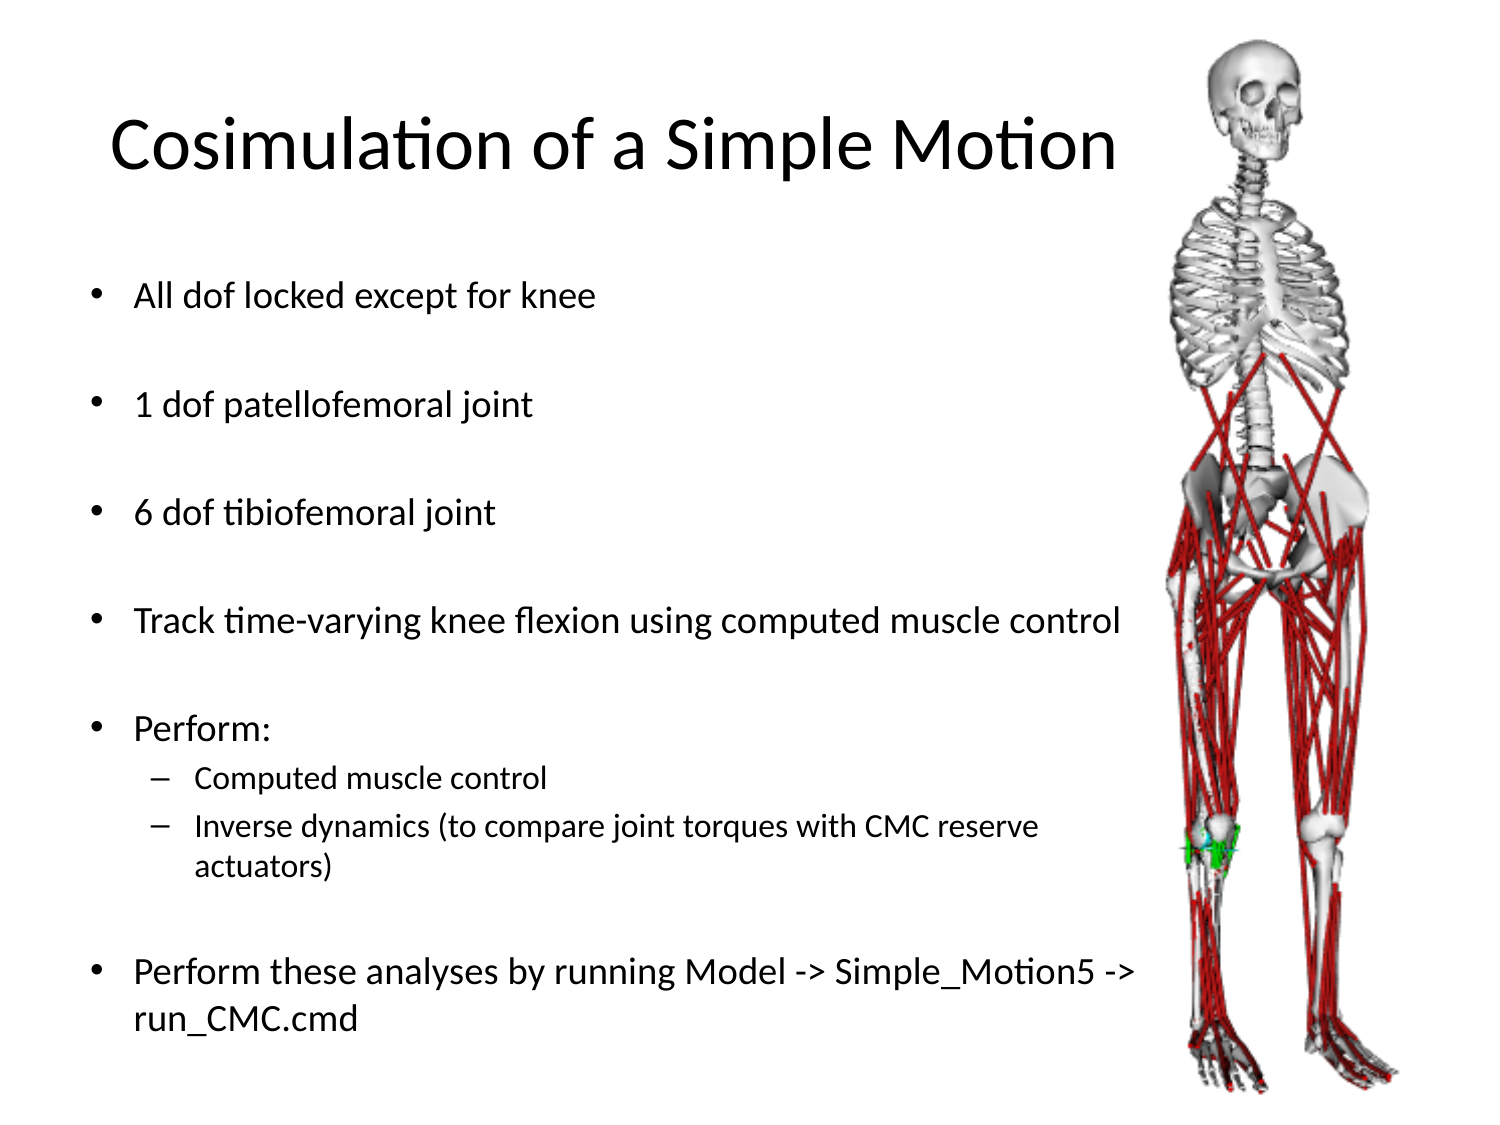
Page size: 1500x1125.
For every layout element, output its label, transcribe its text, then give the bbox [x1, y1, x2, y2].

list All dof locked except for knee 1 dof patellofemoral joint 6 dof tibiofemoral joint Track time-varying knee flexion using computed muscle control Perform: Computed muscle control Inverse dynamics (to compare joint torques with CMC reserve actuators) Perform these analyses by running Model -> Simple_Motion5 -> run_CMC.cmd [75, 262, 1149, 1048]
picture [1154, 39, 1411, 1108]
title Cosimulation of a Simple Motion [75, 45, 1149, 233]
